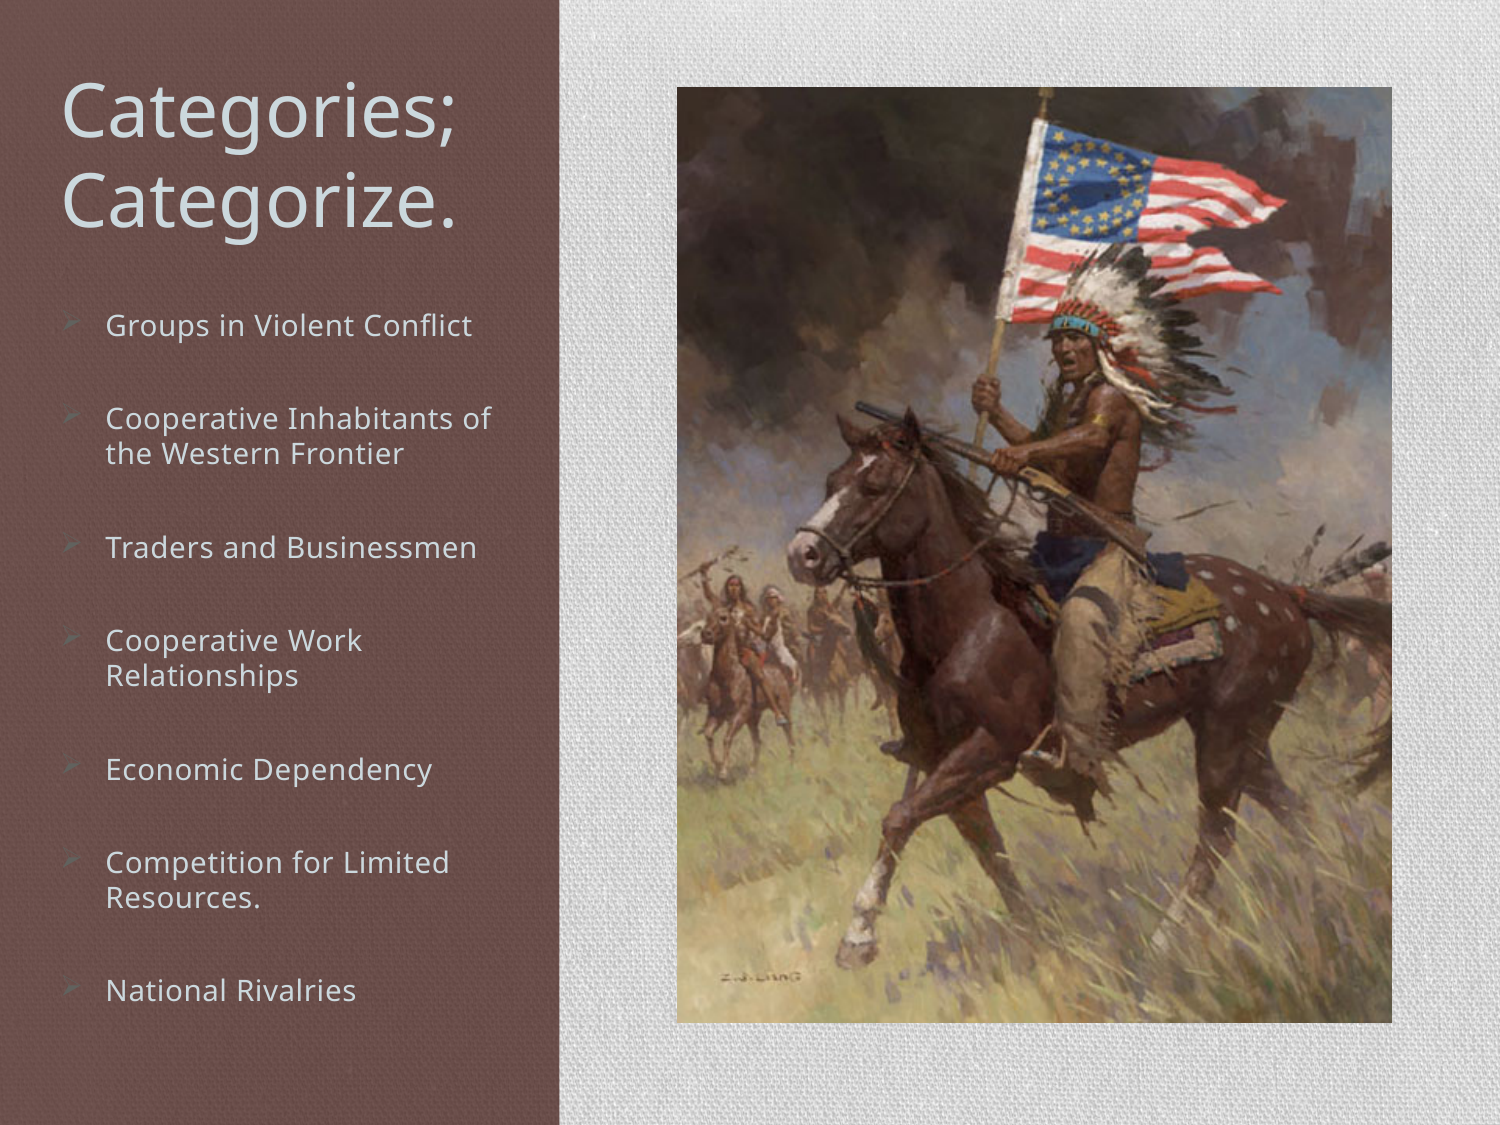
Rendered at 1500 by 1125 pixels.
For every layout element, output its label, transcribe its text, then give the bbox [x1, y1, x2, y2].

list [677, 87, 1393, 1024]
title Categories; Categorize. [45, 37, 511, 251]
list Groups in Violent Conflict Cooperative Inhabitants of the Western Frontier Traders and Businessmen Cooperative Work Relationships Economic Dependency Competition for Limited Resources. National Rivalries [45, 252, 511, 1025]
